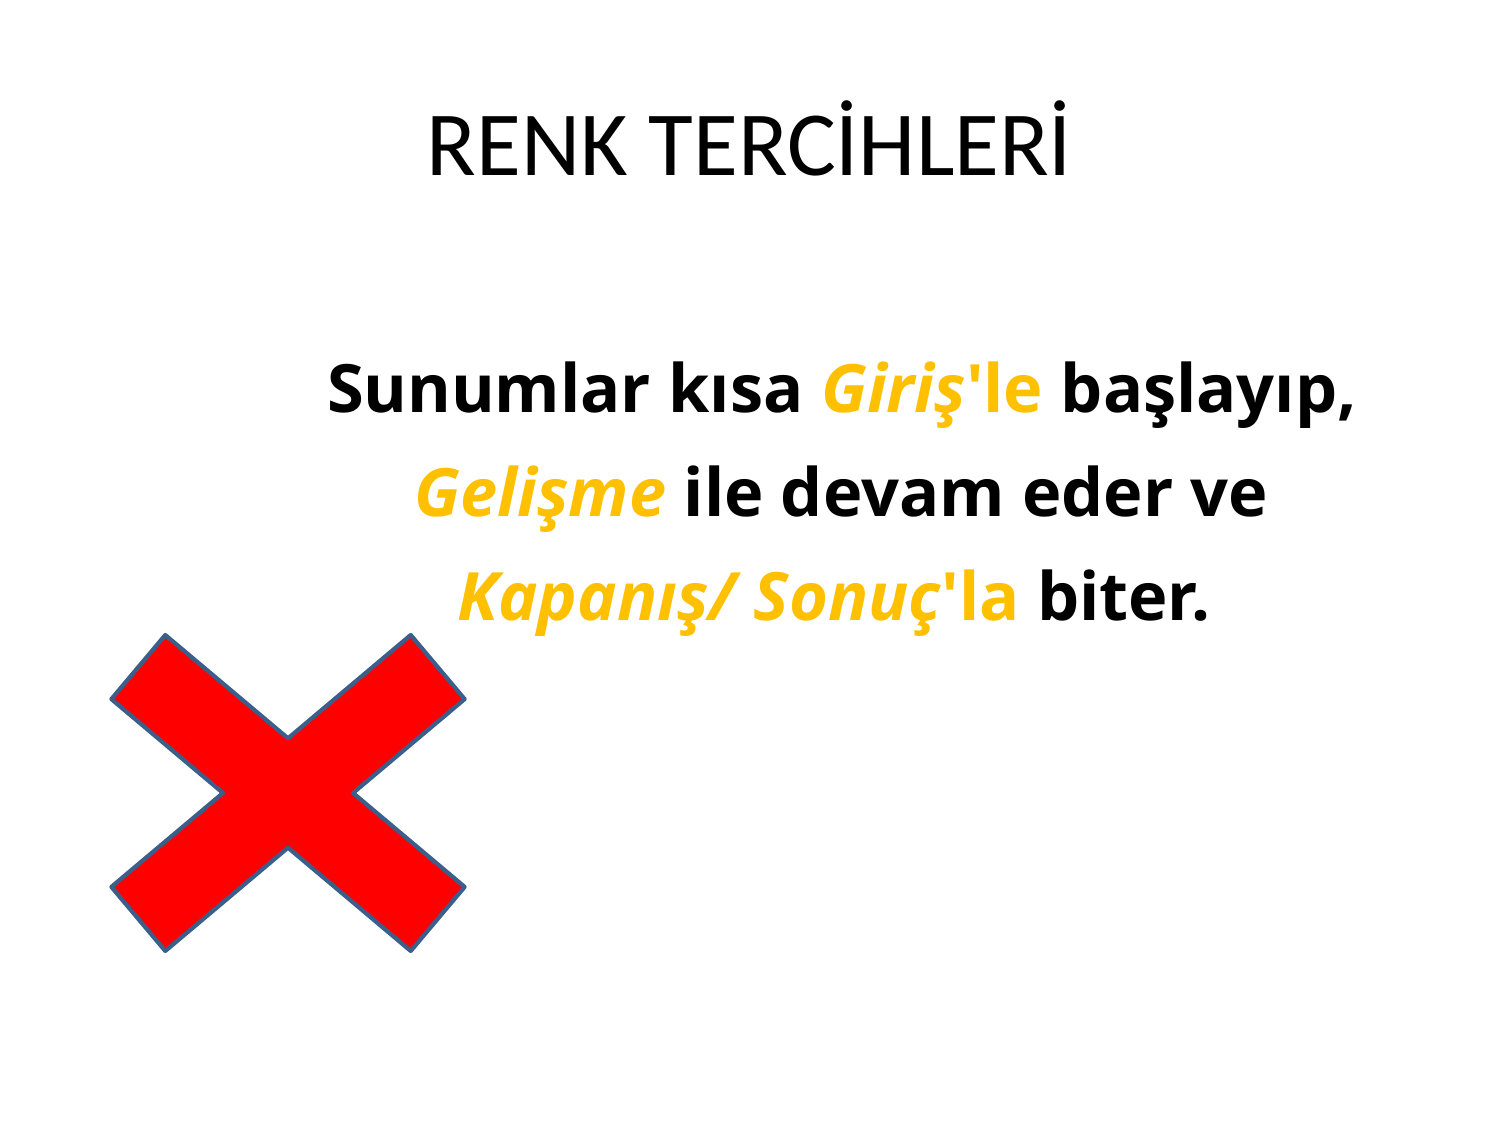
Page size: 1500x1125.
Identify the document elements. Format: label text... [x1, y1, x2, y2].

text_box Sunumlar kısa Giriş'le başlayıp, Gelişme ile devam eder ve Kapanış/ Sonuç'la biter. [253, 314, 1430, 641]
text_box [109, 632, 467, 954]
title RENK TERCİHLERİ [75, 45, 1425, 233]
